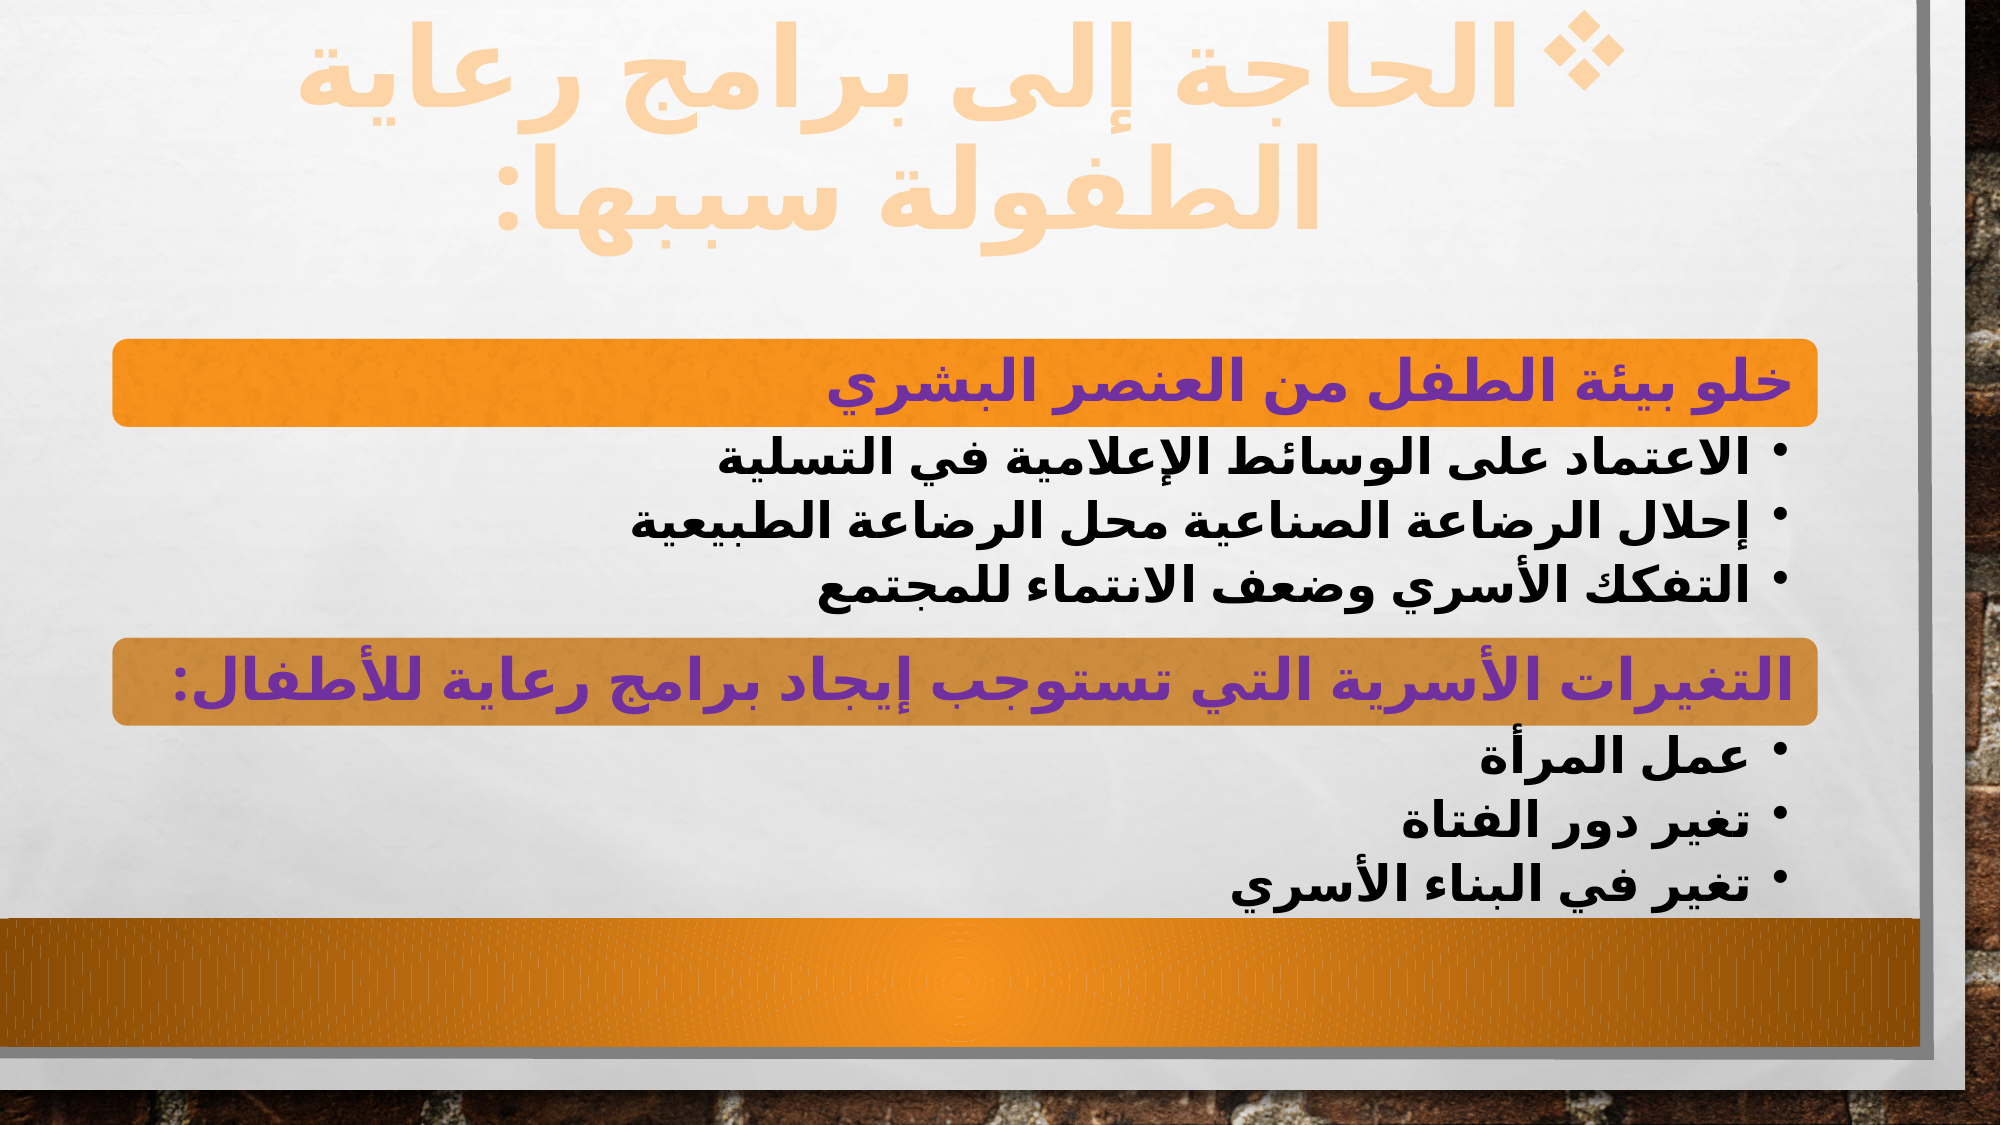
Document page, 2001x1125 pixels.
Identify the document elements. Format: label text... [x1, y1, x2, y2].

picture [0, 0, 2000, 1125]
title الحاجة إلى برامج رعاية الطفولة سببها: [112, 63, 1818, 202]
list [112, 338, 1818, 883]
